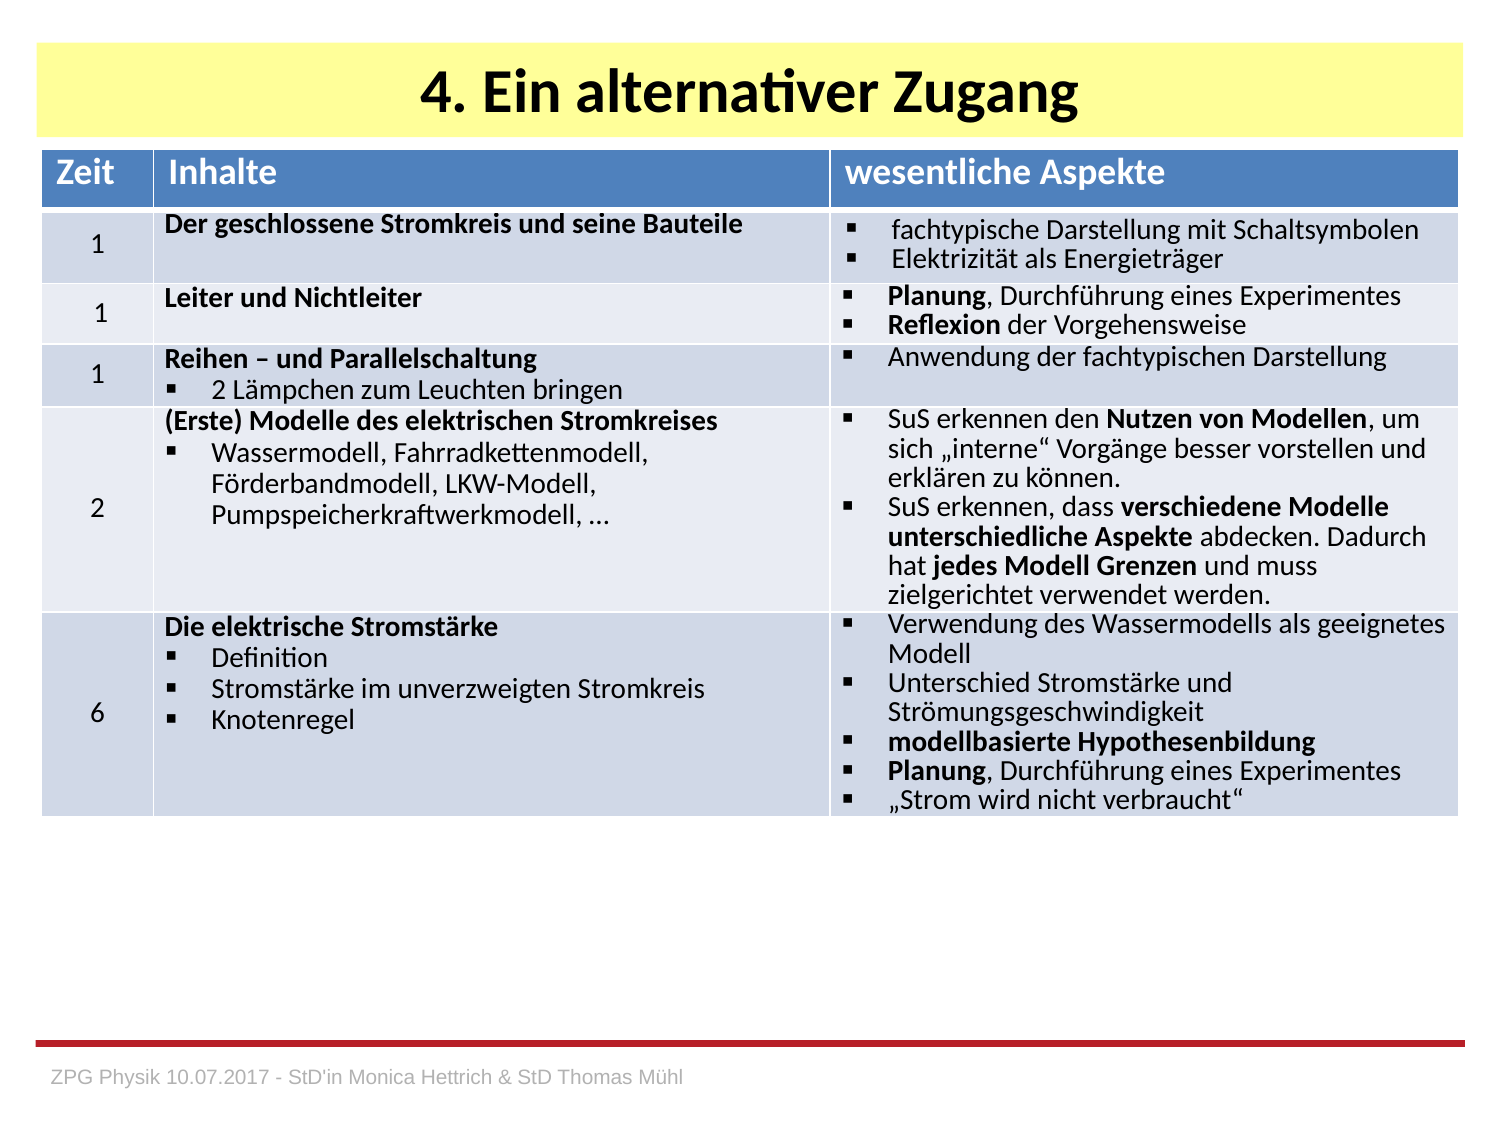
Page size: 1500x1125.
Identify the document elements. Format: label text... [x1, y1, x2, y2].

title 4. Ein alternativer Zugang [41, 42, 1459, 148]
table_cell 1 [42, 284, 153, 343]
table_cell Leiter und Nichtleiter [154, 284, 829, 343]
table_cell 2 [42, 408, 153, 611]
table_header Inhalte [154, 150, 829, 207]
table_cell Reihen – und Parallelschaltung 2 Lämpchen zum Leuchten bringen [154, 345, 829, 406]
table_header Zeit [42, 150, 153, 207]
table_cell 6 [42, 613, 153, 816]
table_cell 1 [42, 213, 153, 283]
table_cell SuS erkennen den Nutzen von Modellen, um sich „interne“ Vorgänge besser vorstellen und erklären zu können. SuS erkennen, dass verschiedene Modelle unterschiedliche Aspekte abdecken. Dadurch hat jedes Modell Grenzen und muss zielgerichtet verwendet werden. [831, 408, 1458, 611]
table_cell Der geschlossene Stromkreis und seine Bauteile [154, 213, 829, 283]
table_cell fachtypische Darstellung mit Schaltsymbolen Elektrizität als Energieträger [831, 213, 1458, 283]
footer ZPG Physik 10.07.2017 - StD'in Monica Hettrich & StD Thomas Mühl [35, 1045, 768, 1106]
table_cell (Erste) Modelle des elektrischen Stromkreises Wassermodell, Fahrradkettenmodell, Förderbandmodell, LKW-Modell, Pumpspeicherkraftwerkmodell, … [154, 408, 829, 611]
table_cell Die elektrische Stromstärke Definition Stromstärke im unverzweigten Stromkreis Knotenregel [154, 613, 829, 816]
table_cell Anwendung der fachtypischen Darstellung [831, 345, 1458, 406]
table_cell Planung, Durchführung eines Experimentes Reflexion der Vorgehensweise [831, 284, 1458, 343]
table_header wesentliche Aspekte [831, 150, 1458, 207]
table_cell 1 [42, 345, 153, 406]
table_cell Verwendung des Wassermodells als geeignetes Modell Unterschied Stromstärke und Strömungsgeschwindigkeit modellbasierte Hypothesenbildung Planung, Durchführung eines Experimentes „Strom wird nicht verbraucht“ [831, 613, 1458, 816]
